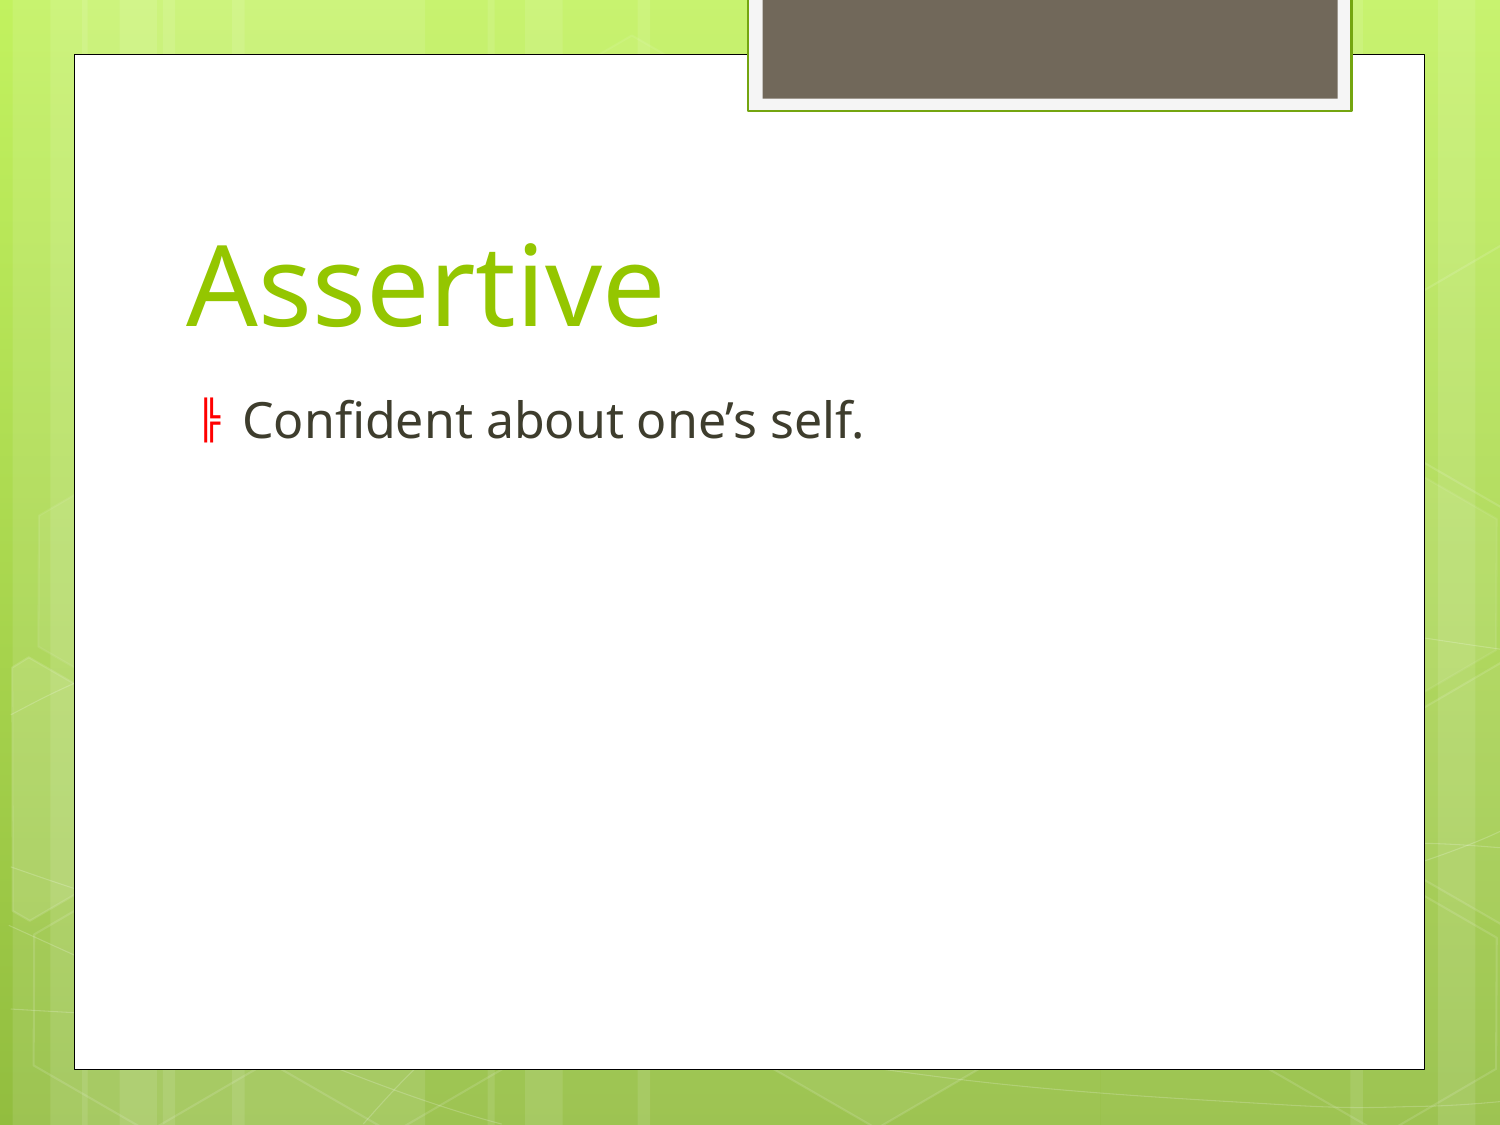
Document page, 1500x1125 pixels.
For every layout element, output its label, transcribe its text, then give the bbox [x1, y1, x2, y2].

list Confident about one’s self. [171, 381, 1283, 957]
title Assertive [171, 168, 1324, 357]
